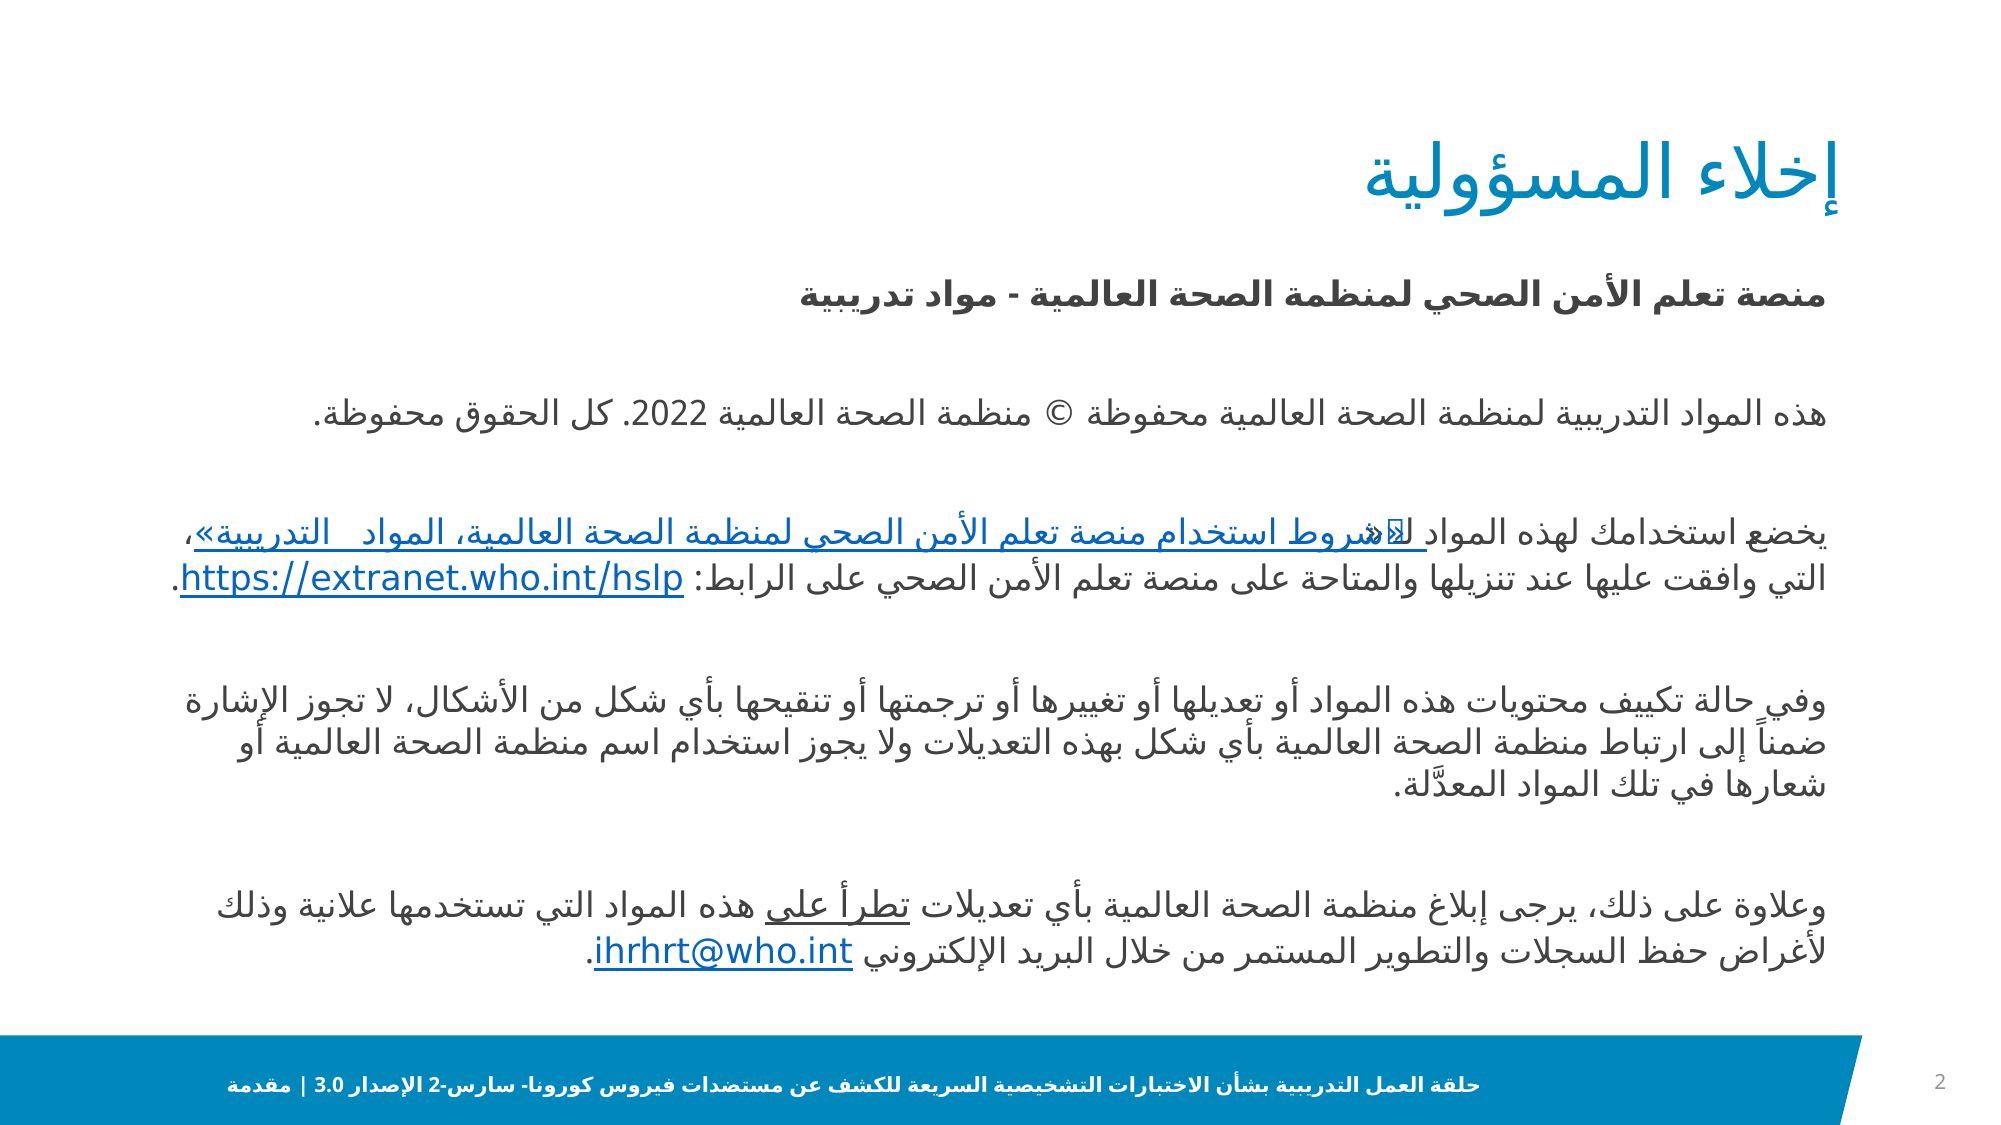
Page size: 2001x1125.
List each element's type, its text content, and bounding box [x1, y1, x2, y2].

title إخلاء المسؤولية [117, 59, 1843, 215]
slide_number 2 [1862, 1035, 1947, 1125]
list منصة تعلم الأمن الصحي لمنظمة الصحة العالمية - مواد تدريبية هذه المواد التدريبية لمنظمة الصحة العالمية محفوظة © منظمة الصحة العالمية 2022. كل الحقوق محفوظة. يخضع استخدامك لهذه المواد لـ «شروط استخدام منصة تعلم الأمن الصحي لمنظمة الصحة العالمية، المواد التدريبية»، التي وافقت عليها عند تنزيلها والمتاحة على منصة تعلم الأمن الصحي على الرابط: https://extranet.who.int/hslp. وفي حالة تكييف محتويات هذه المواد أو تعديلها أو تغييرها أو ترجمتها أو تنقيحها بأي شكل من الأشكال، لا تجوز الإشارة ضمناً إلى ارتباط منظمة الصحة العالمية بأي شكل بهذه التعديلات ولا يجوز استخدام اسم منظمة الصحة العالمية أو شعارها في تلك المواد المعدَّلة. وعلاوة على ذلك، يرجى إبلاغ منظمة الصحة العالمية بأي تعديلات تطرأ على هذه المواد التي تستخدمها علانية وذلك لأغراض حفظ السجلات والتطوير المستمر من خلال البريد الإلكتروني ihrhrt@who.int. [117, 264, 1843, 993]
footer حلقة العمل التدريبية بشأن الاختبارات التشخيصية السريعة للكشف عن مستضدات فيروس كورونا- سارس-2 الإصدار 3.0 | مقدمة [215, 1042, 1493, 1125]
